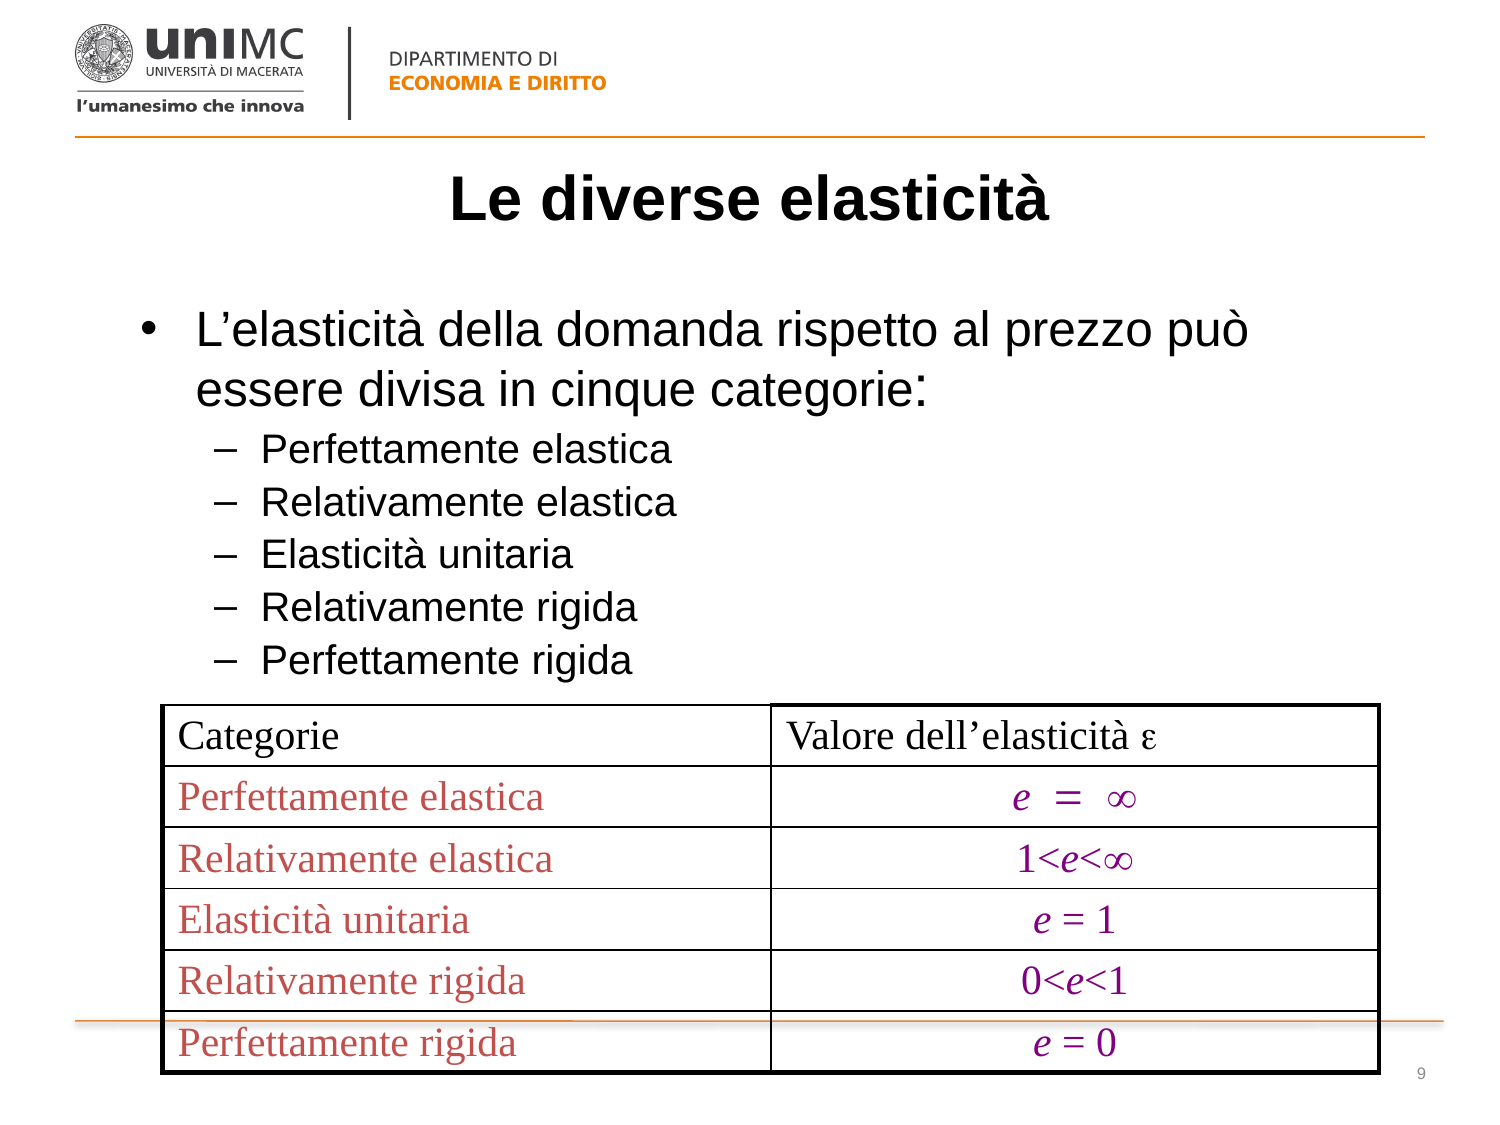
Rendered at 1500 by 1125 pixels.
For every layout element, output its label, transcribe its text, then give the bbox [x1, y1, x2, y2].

slide_number 9 [1091, 1042, 1442, 1103]
table_header Valore dell’elasticità e [772, 707, 1377, 765]
table_cell Perfettamente rigida [165, 1012, 770, 1070]
title Le diverse elasticità [75, 149, 1425, 241]
table_cell Elasticità unitaria [165, 889, 770, 949]
table_cell e =  [772, 767, 1377, 826]
table_cell Relativamente elastica [165, 828, 770, 888]
table_header Categorie [165, 706, 770, 765]
table_cell Perfettamente elastica [165, 767, 770, 826]
table_cell 0<e<1 [772, 951, 1377, 1010]
table_cell 1<e< [772, 828, 1377, 888]
table_cell e = 1 [772, 889, 1377, 949]
table_cell e = 0 [772, 1012, 1377, 1070]
picture [75, 24, 1425, 138]
table_cell Relativamente rigida [165, 951, 770, 1010]
list L’elasticità della domanda rispetto al prezzo può essere divisa in cinque categorie: Perfettamente elastica Relativamente elastica Elasticità unitaria Relativamente rigida Perfettamente rigida [125, 296, 1400, 694]
